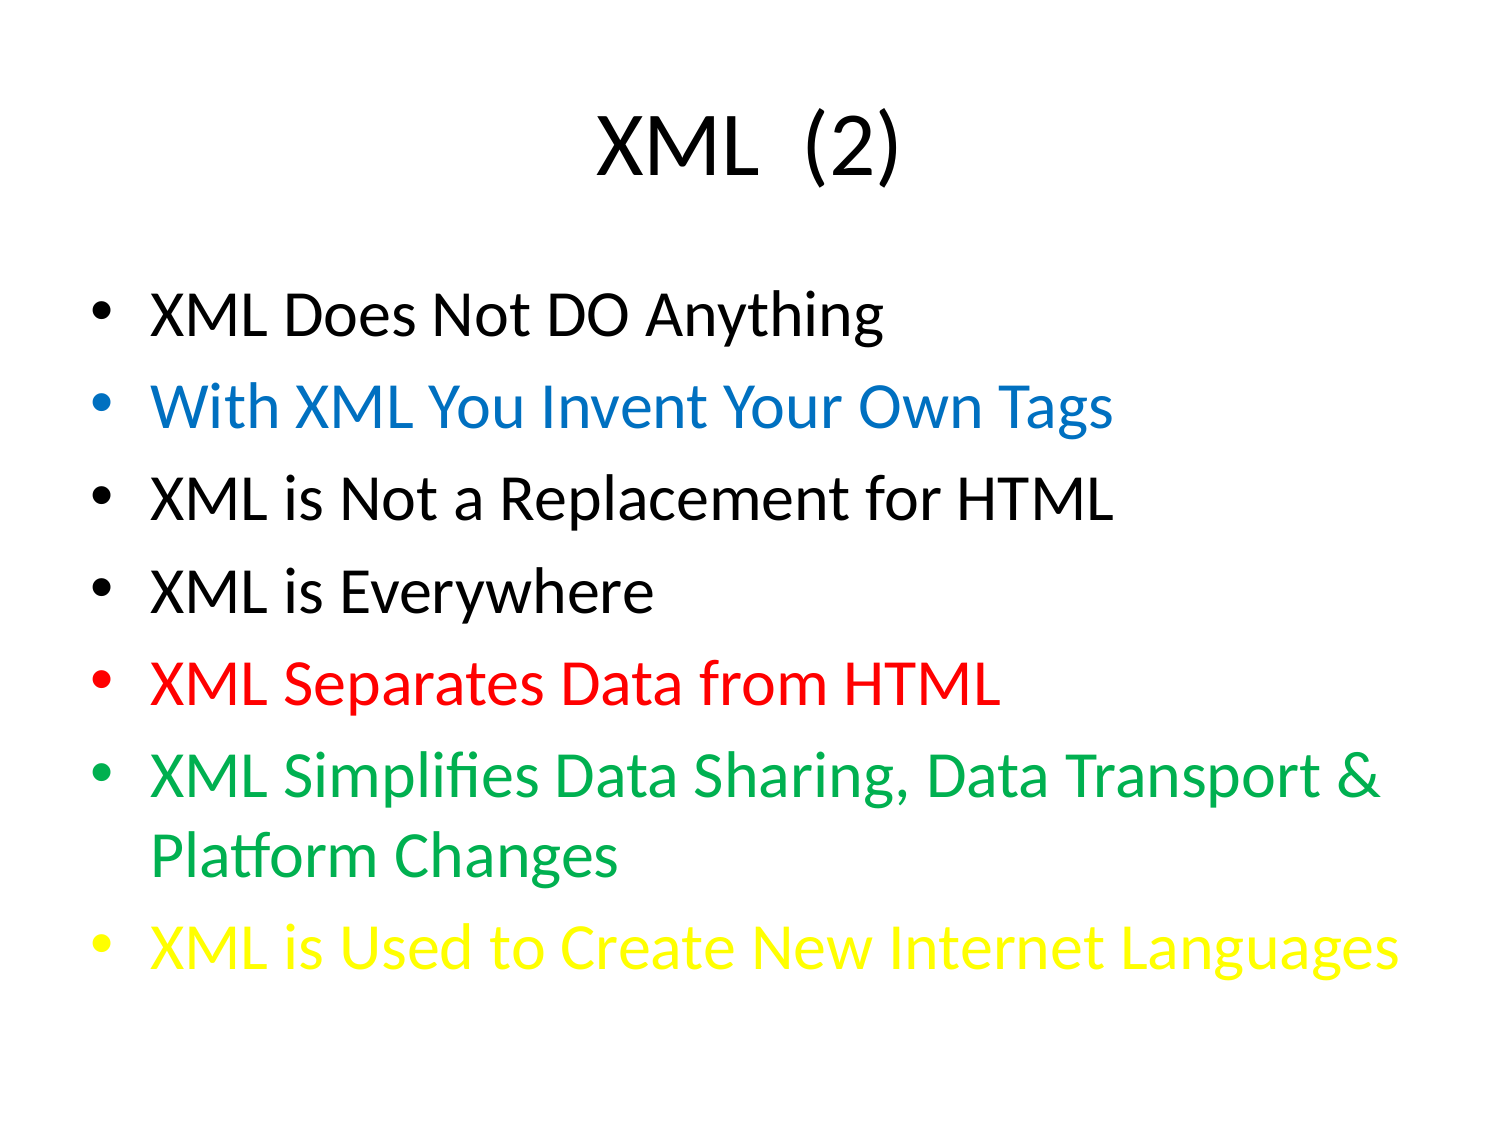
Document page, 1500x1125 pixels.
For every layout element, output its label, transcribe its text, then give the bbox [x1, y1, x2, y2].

list XML Does Not DO Anything With XML You Invent Your Own Tags XML is Not a Replacement for HTML XML is Everywhere XML Separates Data from HTML XML Simplifies Data Sharing, Data Transport & Platform Changes XML is Used to Create New Internet Languages [75, 262, 1425, 1005]
title XML (2) [75, 45, 1425, 233]
